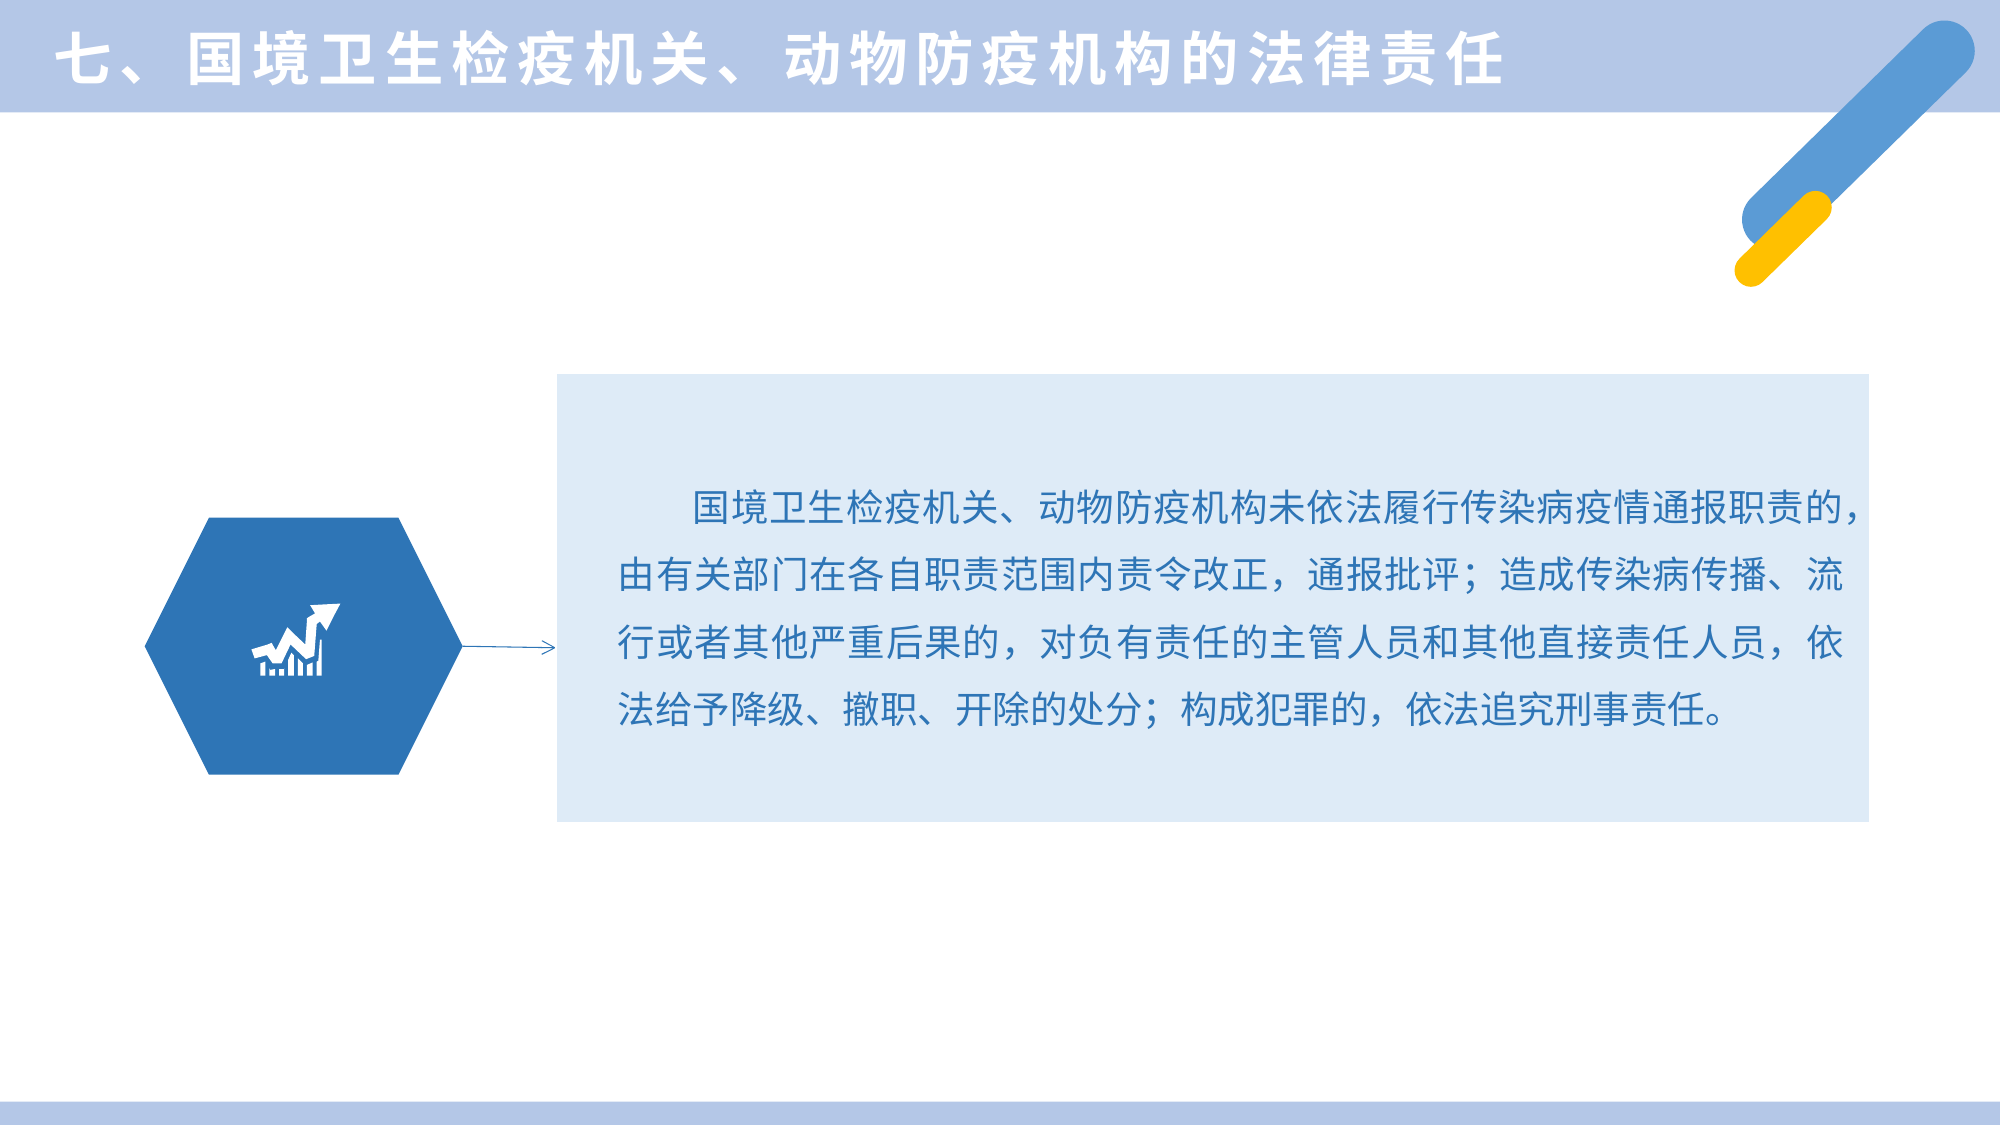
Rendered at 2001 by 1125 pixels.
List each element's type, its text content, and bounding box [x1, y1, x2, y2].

text_box 七、国境卫生检疫机关、动物防疫机构的法律责任 [41, 16, 1518, 98]
text_box [260, 661, 266, 676]
text_box 国境卫生检疫机关、动物防疫机构未依法履行传染病疫情通报职责的，由有关部门在各自职责范围内责令改正，通报批评；造成传染病传播、流行或者其他严重后果的，对负有责任的主管人员和其他直接责任人员，依法给予降级、撤职、开除的处分；构成犯罪的，依法追究刑事责任。 [602, 454, 1859, 739]
text_box [143, 516, 464, 776]
text_box [269, 668, 276, 676]
text_box [306, 662, 313, 676]
text_box [251, 603, 341, 664]
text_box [1678, 116, 2000, 185]
text_box [555, 372, 1872, 824]
text_box [288, 652, 294, 676]
text_box [297, 658, 303, 676]
text_box [279, 668, 285, 676]
text_box [316, 639, 322, 676]
